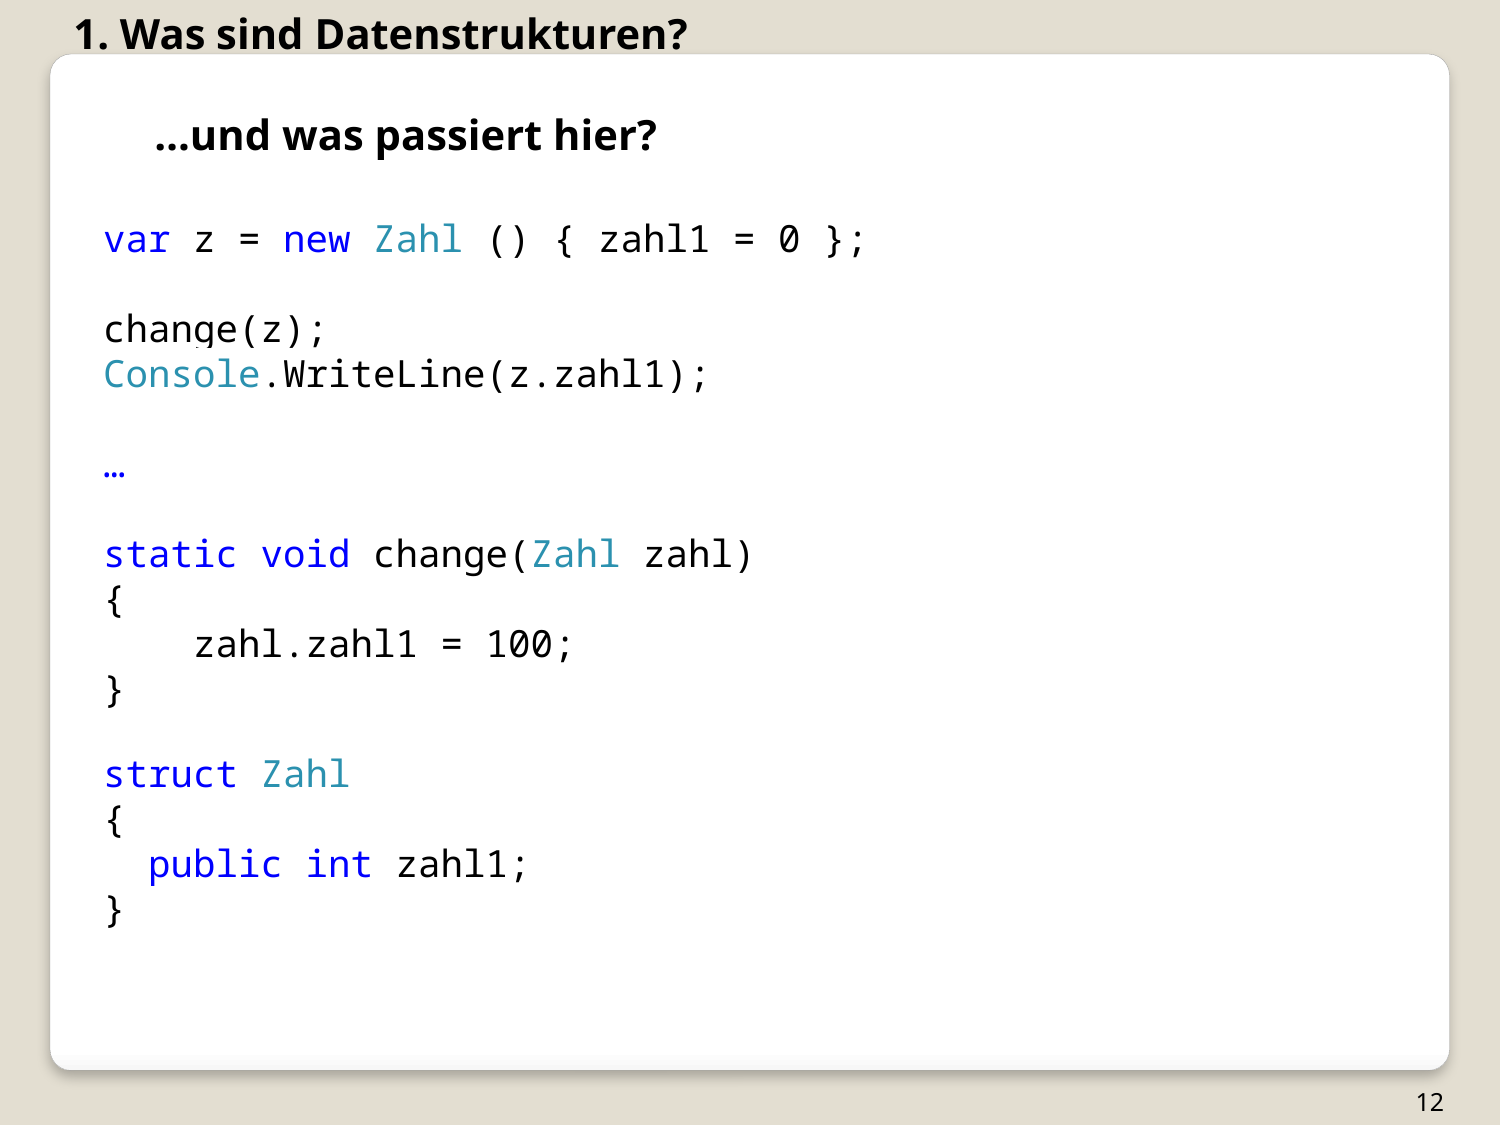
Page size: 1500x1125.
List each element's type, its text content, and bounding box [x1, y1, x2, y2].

text_box 1. Was sind Datenstrukturen? [58, 0, 1325, 65]
text_box …und was passiert hier? [139, 101, 673, 167]
text_box var z = new Zahl () { zahl1 = 0 }; change(z); Console.WriteLine(z.zahl1); … static void change(Zahl zahl) { zahl.zahl1 = 100; } struct Zahl { public int zahl1; } [88, 208, 1199, 983]
